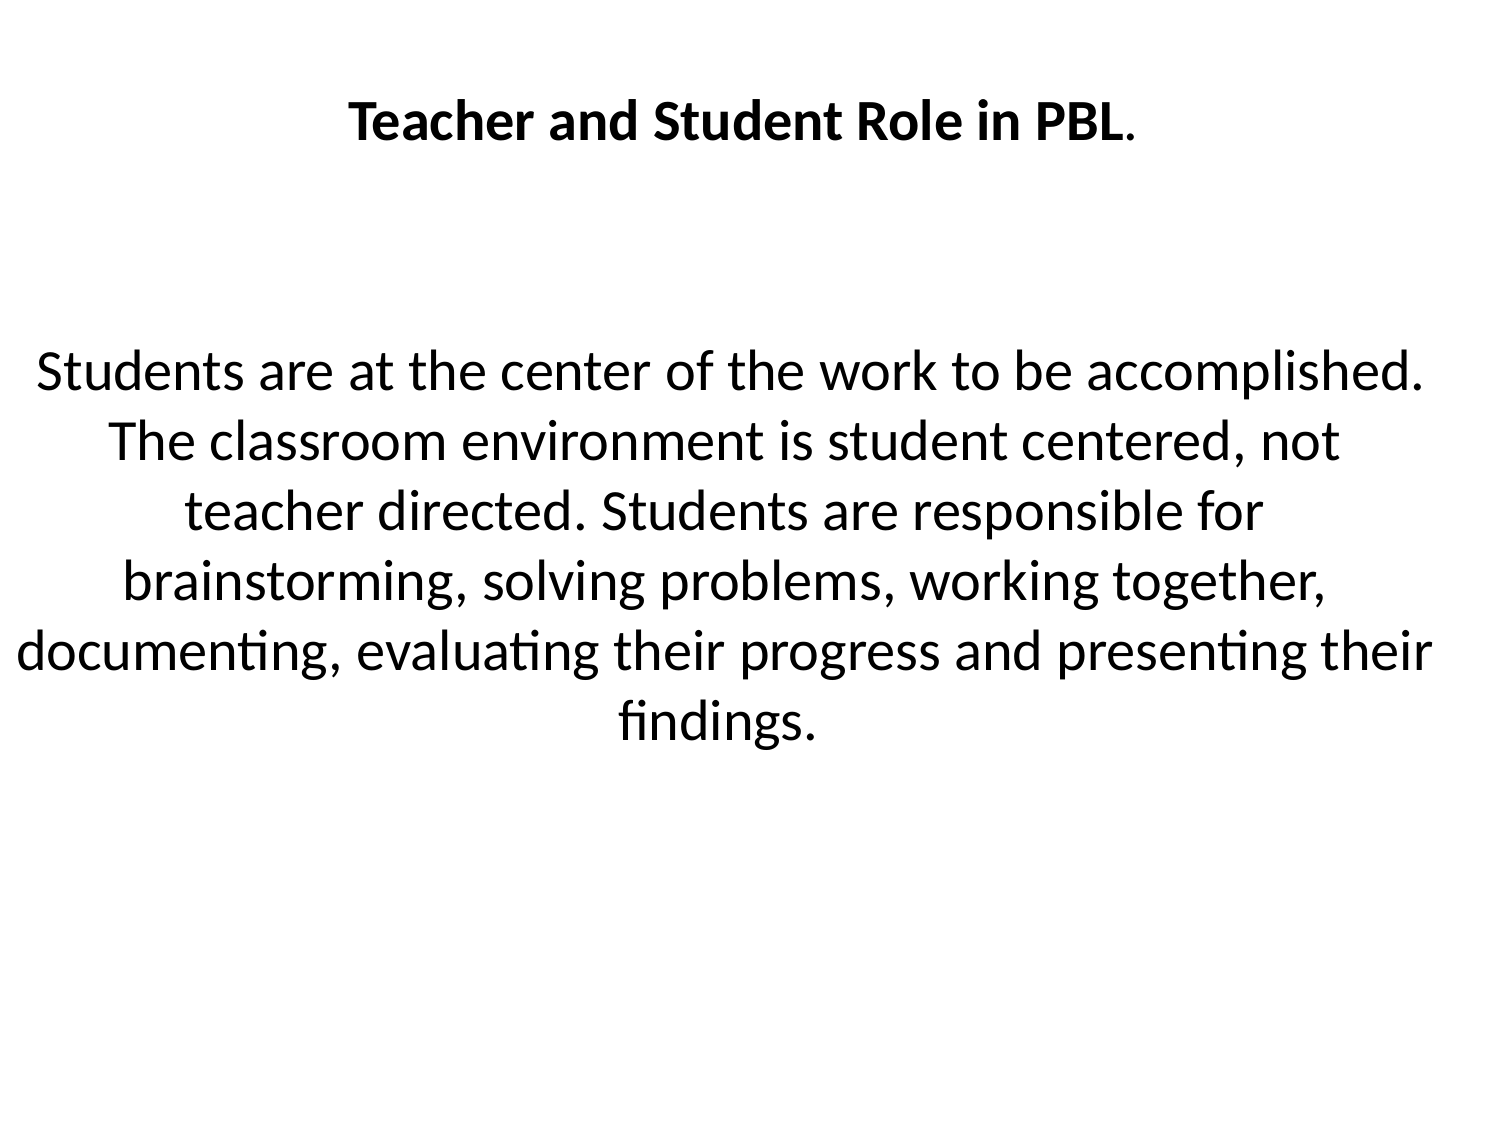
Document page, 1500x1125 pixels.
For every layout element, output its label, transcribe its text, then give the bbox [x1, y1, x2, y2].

text_box Students are at the center of the work to be accomplished. The classroom environment is student centered, not teacher directed. Students are responsible for brainstorming, solving problems, working together, documenting, evaluating their progress and presenting their findings. [0, 324, 1450, 830]
text_box Teacher and Student Role in PBL. [50, 75, 1450, 160]
